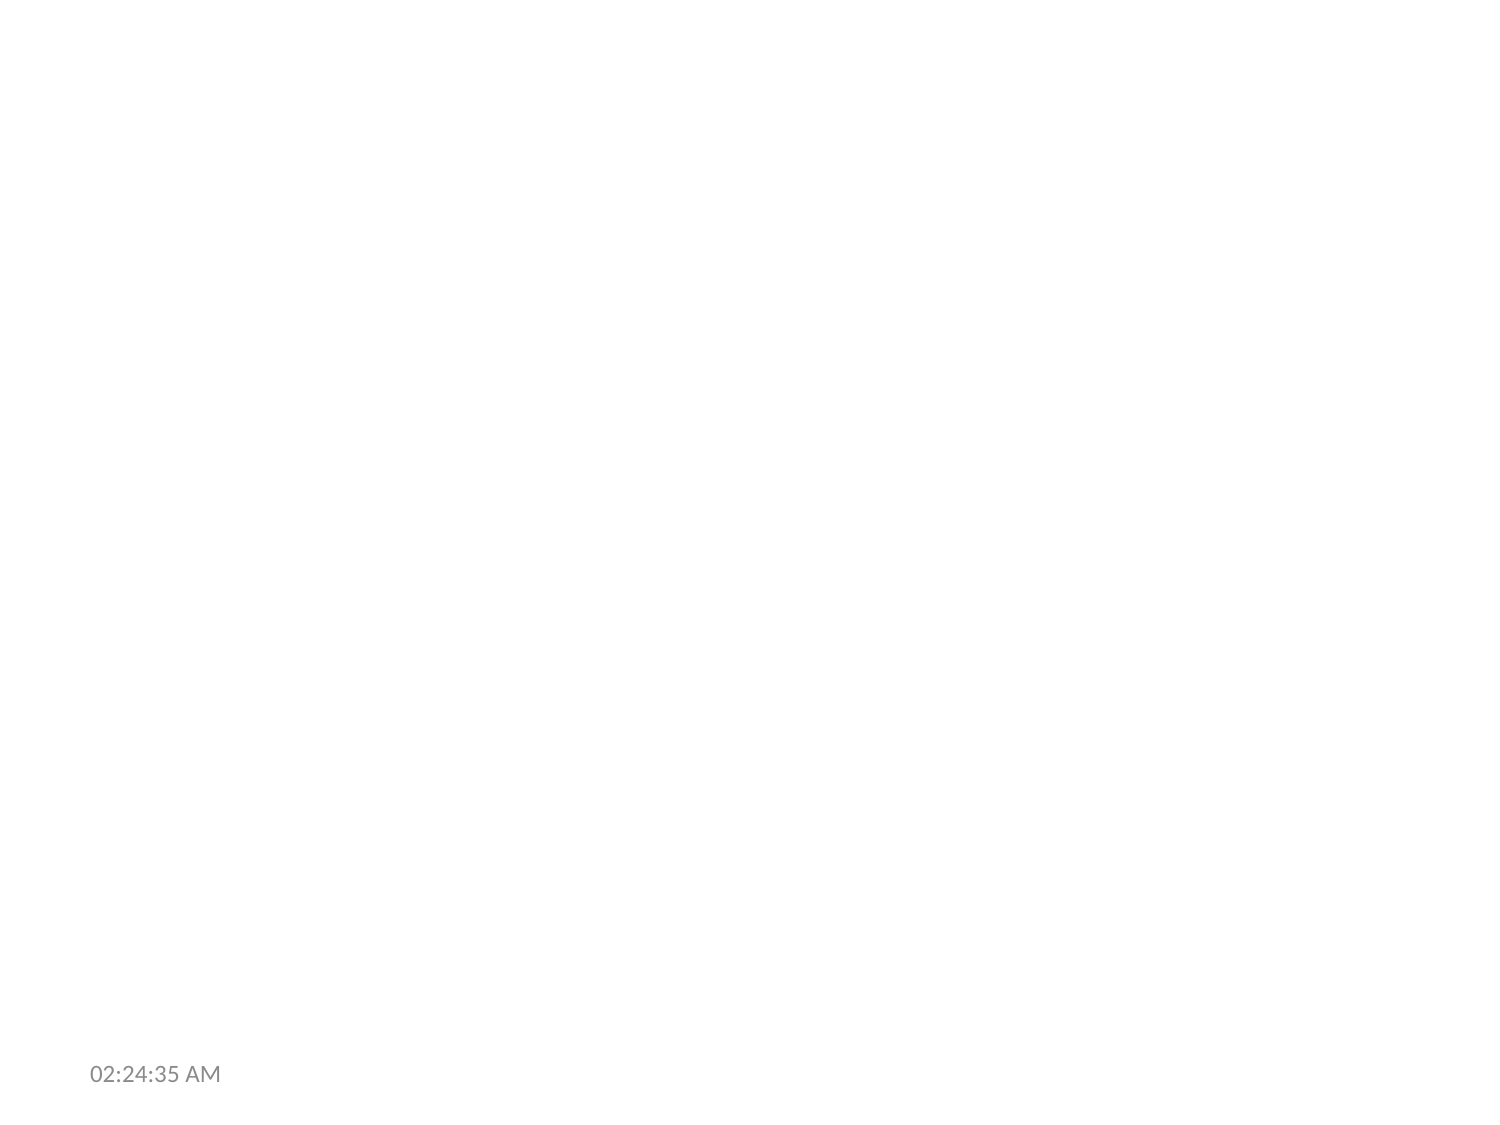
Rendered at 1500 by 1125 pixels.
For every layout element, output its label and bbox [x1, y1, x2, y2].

slide_number [75, 1042, 425, 1103]
